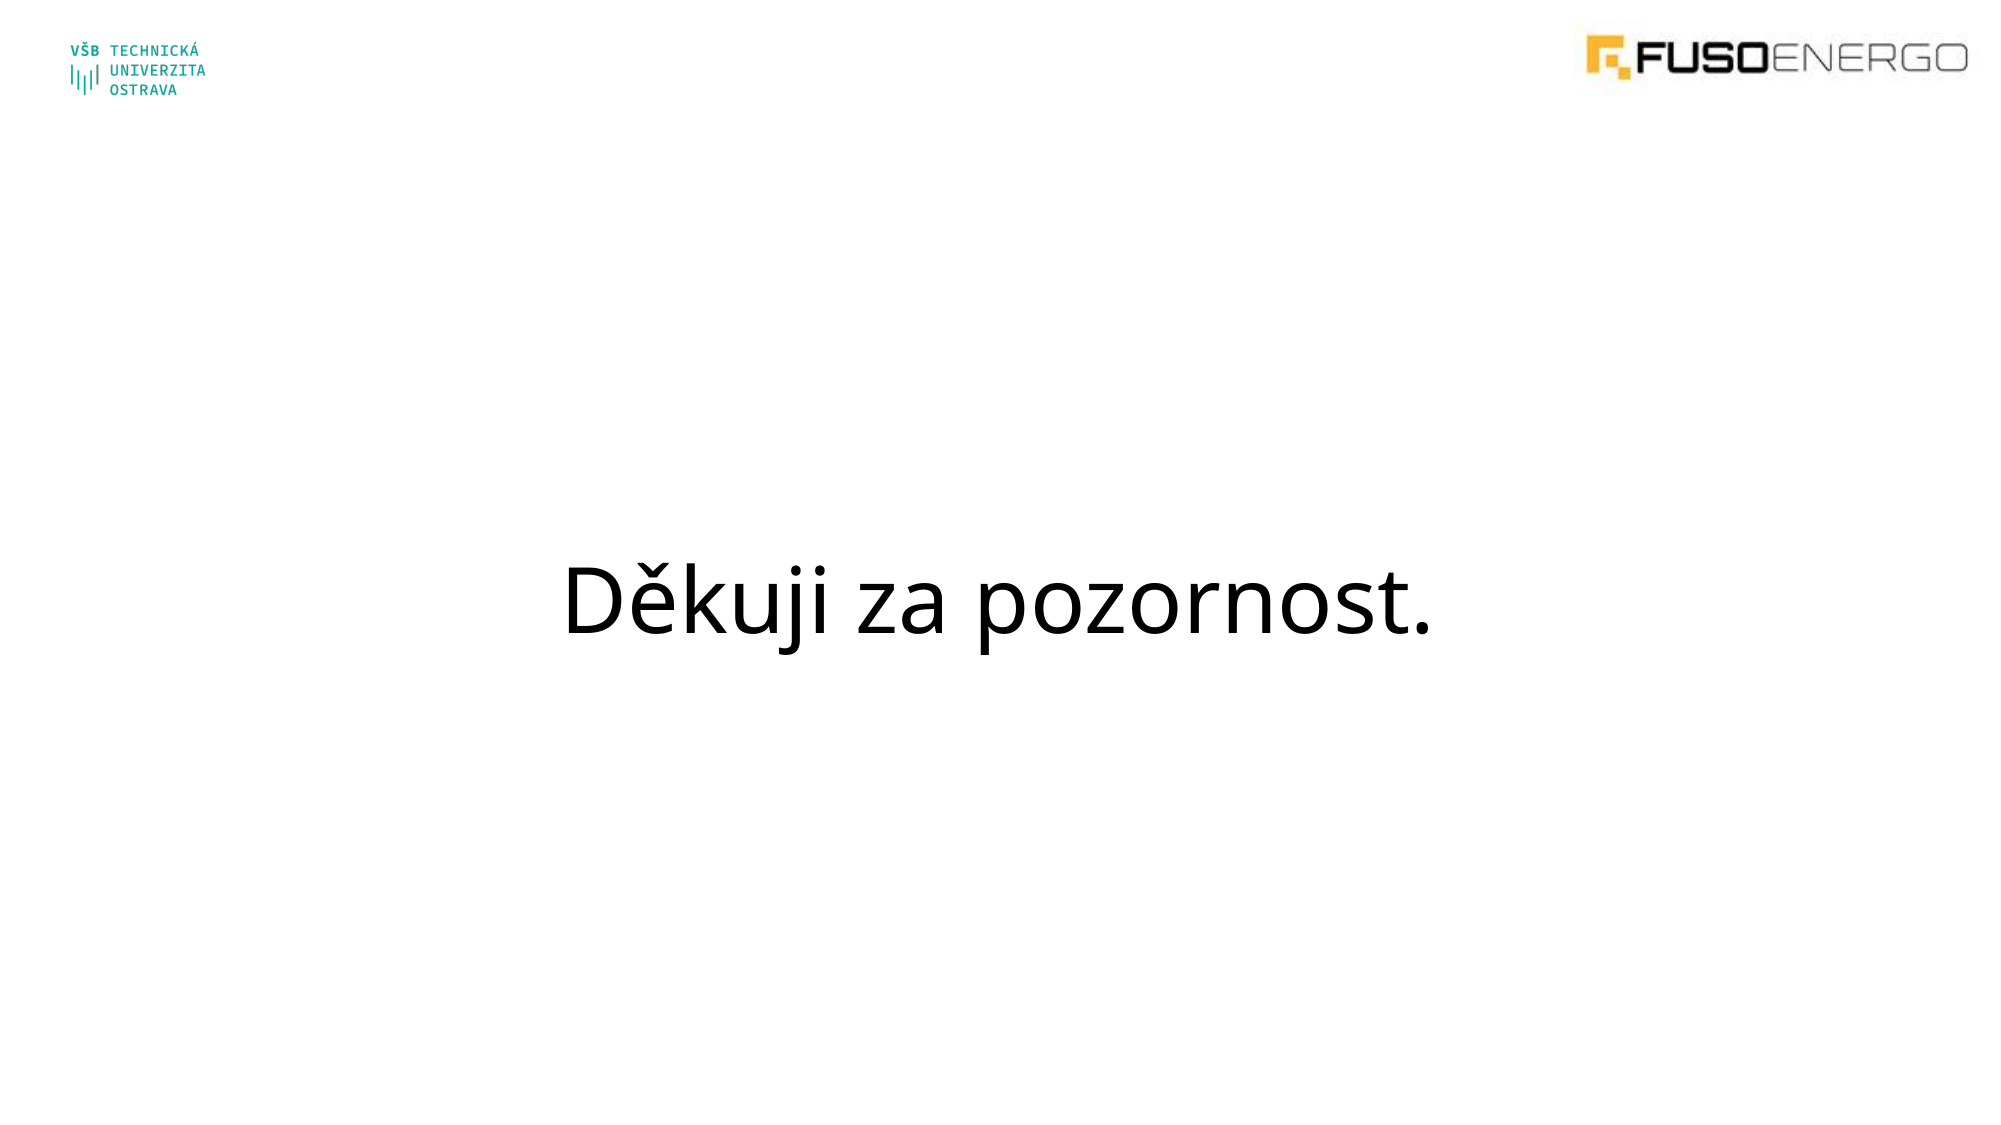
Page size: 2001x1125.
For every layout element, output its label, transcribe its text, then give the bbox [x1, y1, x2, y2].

title Děkuji za pozornost. [88, 137, 1908, 1070]
picture [1574, 21, 1981, 95]
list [70, 41, 205, 95]
